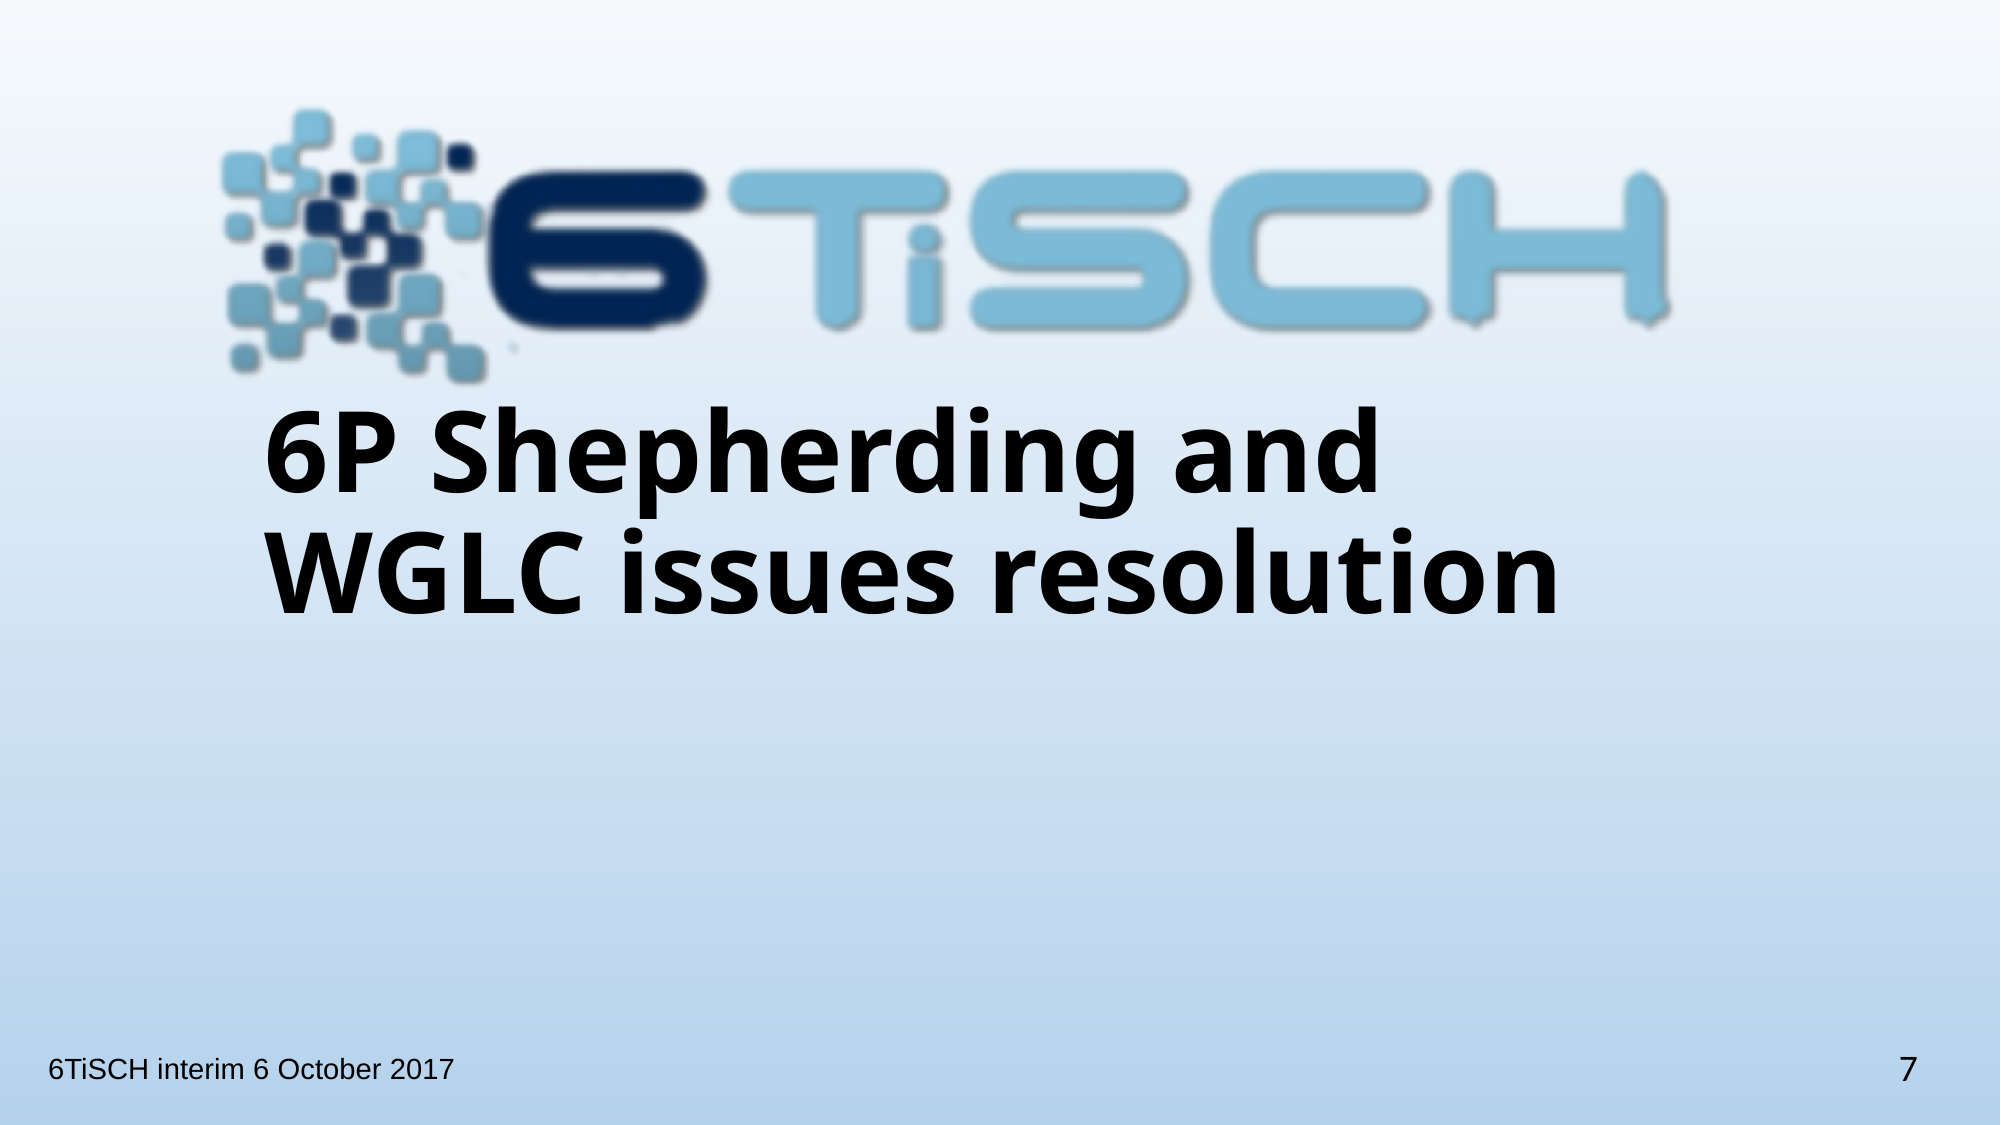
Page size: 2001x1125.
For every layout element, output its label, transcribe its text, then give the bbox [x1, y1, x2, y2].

slide_number 7 [1482, 1036, 1933, 1097]
title 6P Shepherding and WGLC issues resolution [249, 320, 1750, 713]
picture [213, 101, 1703, 387]
